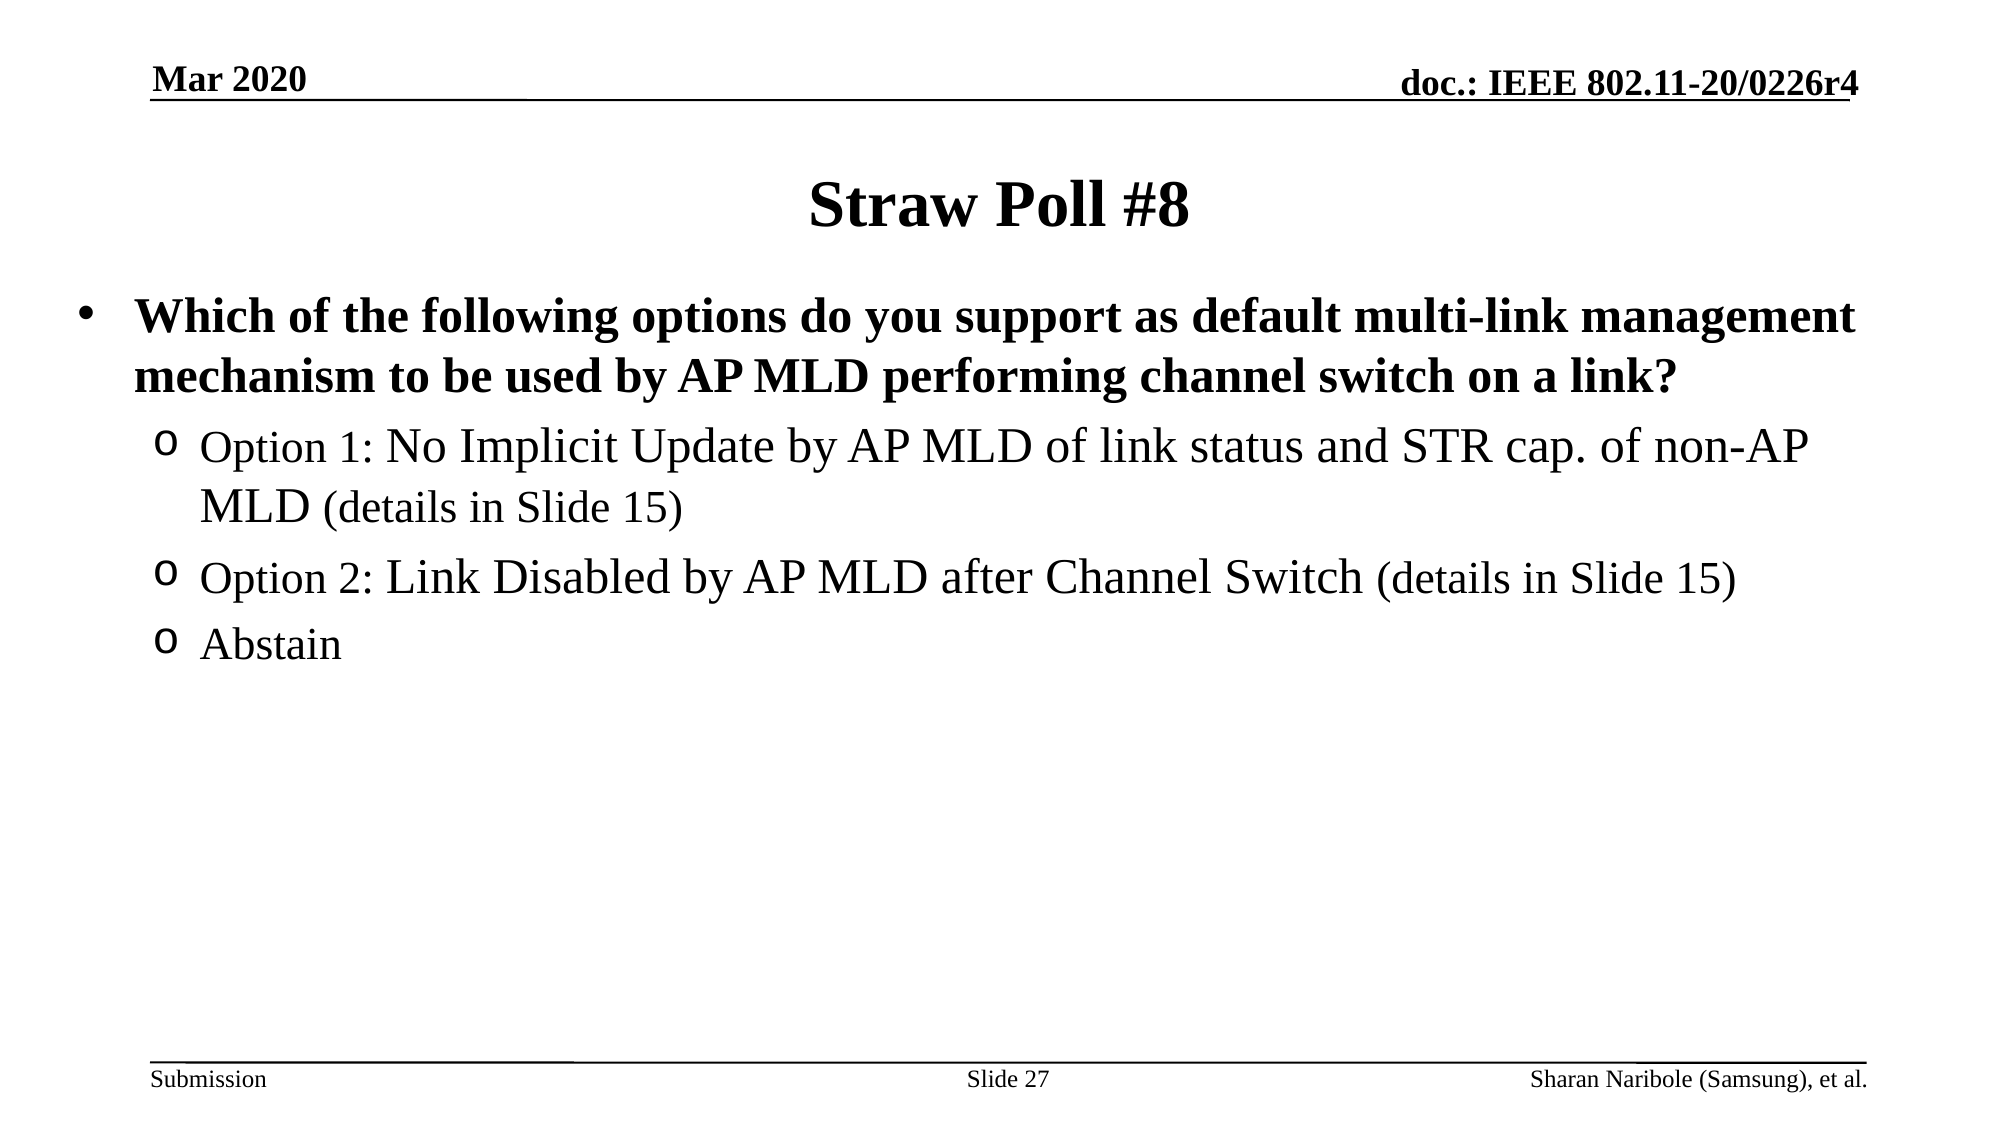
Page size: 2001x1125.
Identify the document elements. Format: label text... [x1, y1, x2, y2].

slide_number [152, 54, 563, 100]
list Which of the following options do you support as default multi-link management mechanism to be used by AP MLD performing channel switch on a link? Option 1: No Implicit Update by AP MLD of link status and STR cap. of non-AP MLD (details in Slide 15) Option 2: Link Disabled by AP MLD after Channel Switch (details in Slide 15) Abstain [62, 274, 1875, 950]
title Straw Poll #8 [149, 112, 1850, 274]
slide_number Slide 27 [950, 1061, 1067, 1123]
footer Sharan Naribole (Samsung), et al. [1171, 1061, 1869, 1093]
